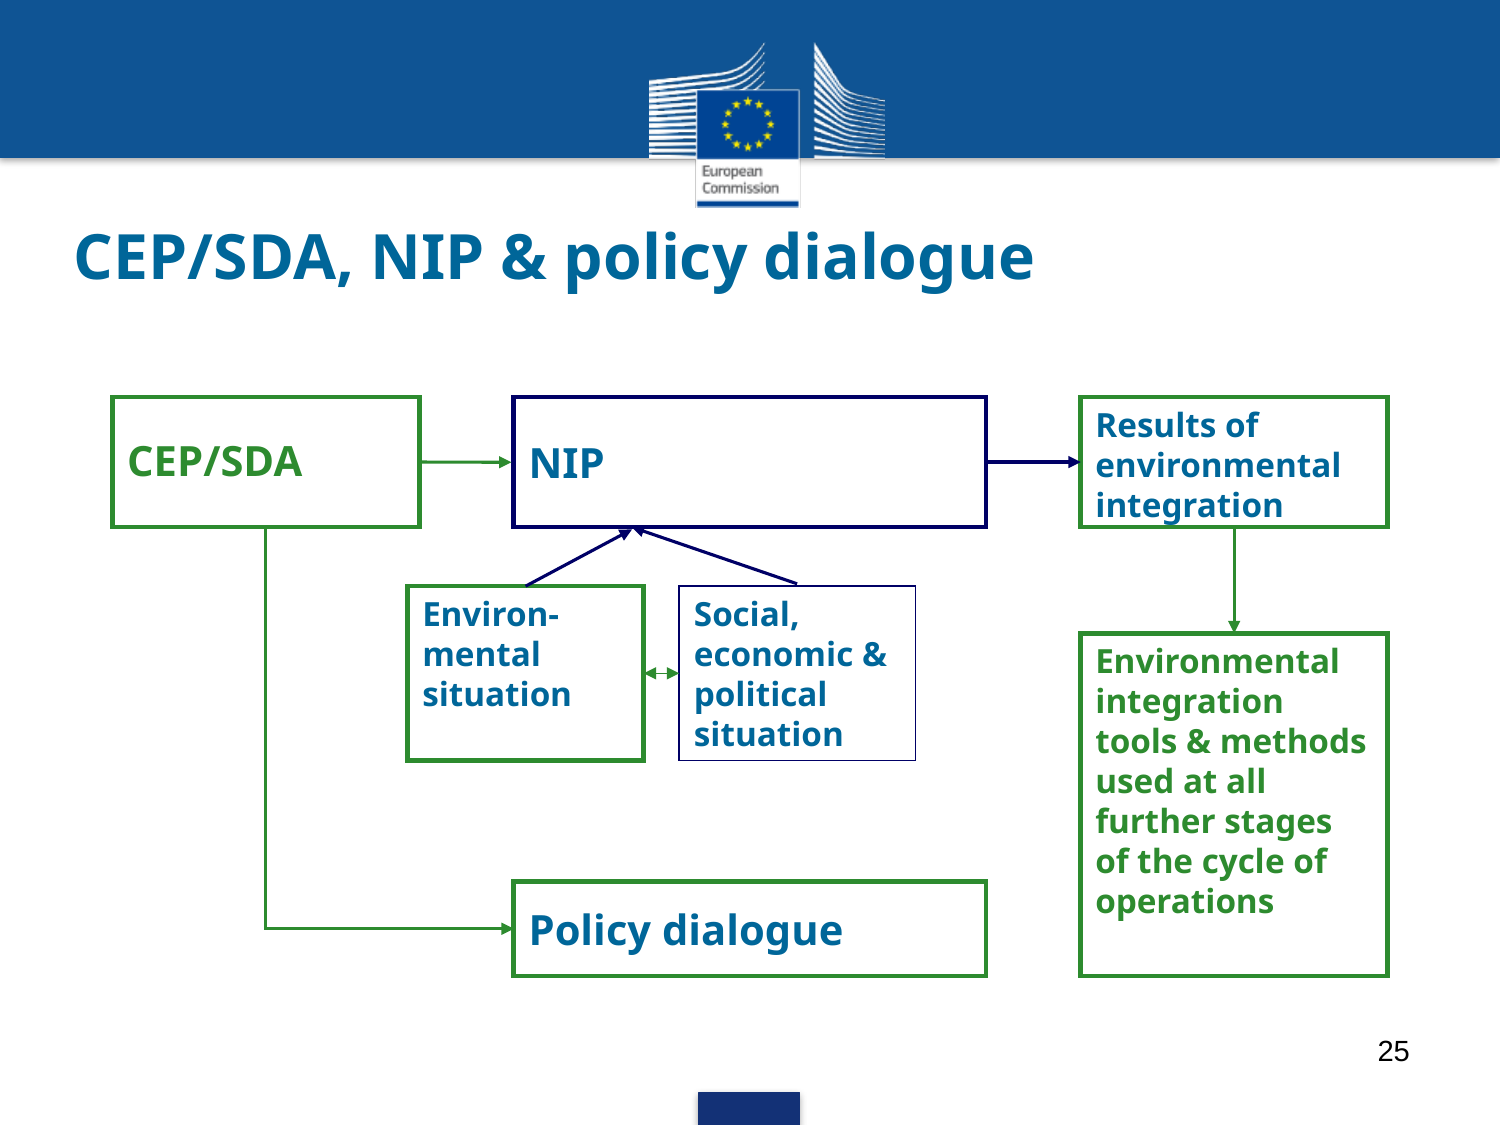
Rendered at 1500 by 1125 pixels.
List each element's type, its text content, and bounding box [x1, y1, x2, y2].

picture [649, 42, 885, 152]
text_box NIP [513, 397, 987, 527]
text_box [525, 529, 633, 585]
text_box Environmental integration tools & methods used at all further stages of the cycle of operations [1080, 633, 1388, 976]
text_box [188, 606, 589, 853]
slide_number 25 [1074, 1024, 1426, 1103]
text_box Social, economic & political situation [679, 586, 916, 761]
text_box Environ-mental situation [407, 586, 644, 761]
title CEP/SDA, NIP & policy dialogue [0, 152, 1351, 357]
text_box Policy dialogue [513, 881, 987, 977]
text_box Results of environmental integration [1080, 397, 1388, 527]
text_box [631, 526, 798, 585]
text_box CEP/SDA [112, 397, 420, 527]
